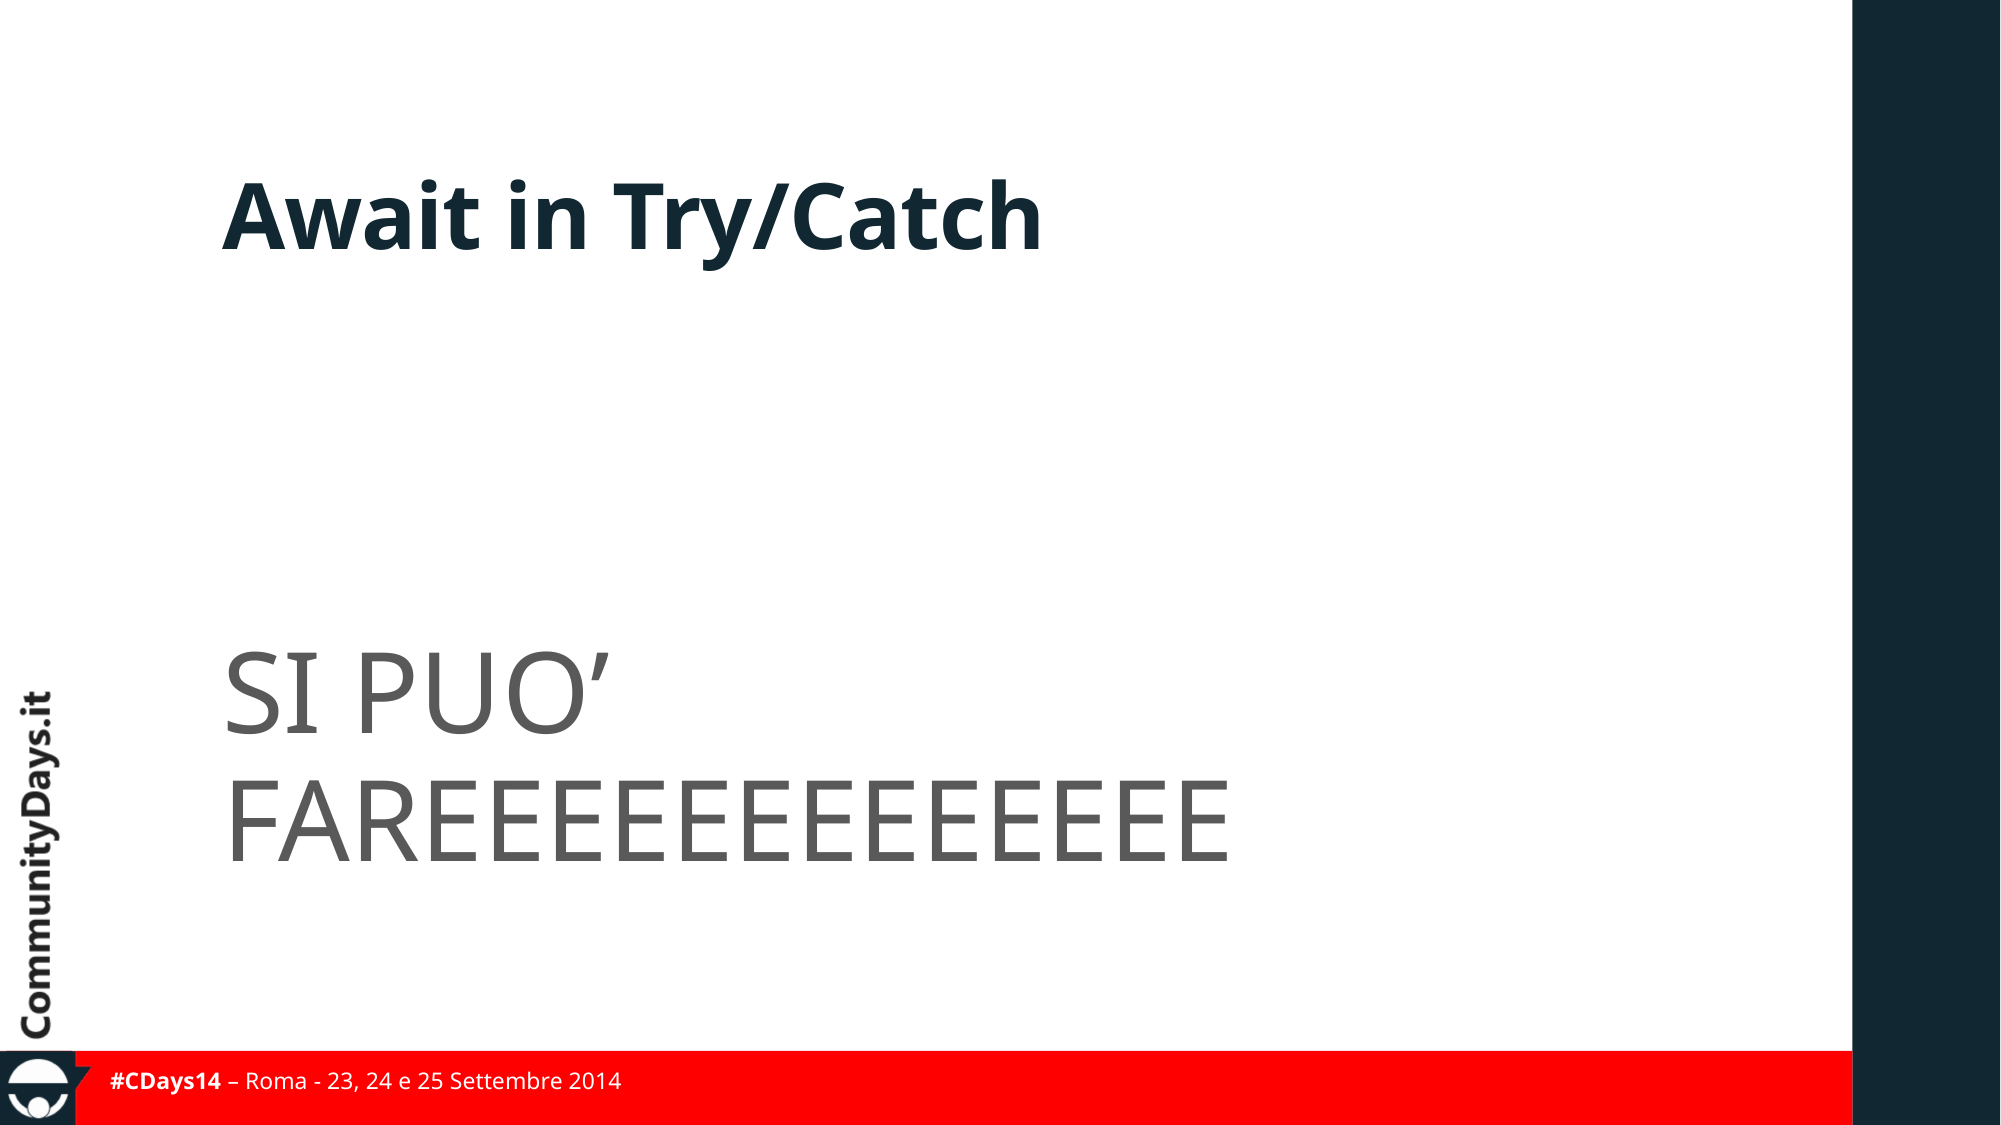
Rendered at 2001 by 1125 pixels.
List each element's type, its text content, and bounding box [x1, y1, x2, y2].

picture [0, 692, 90, 1125]
list SI PUO’ FAREEEEEEEEEEEEE [206, 297, 1617, 1012]
title Await in Try/Catch [206, 43, 1797, 278]
